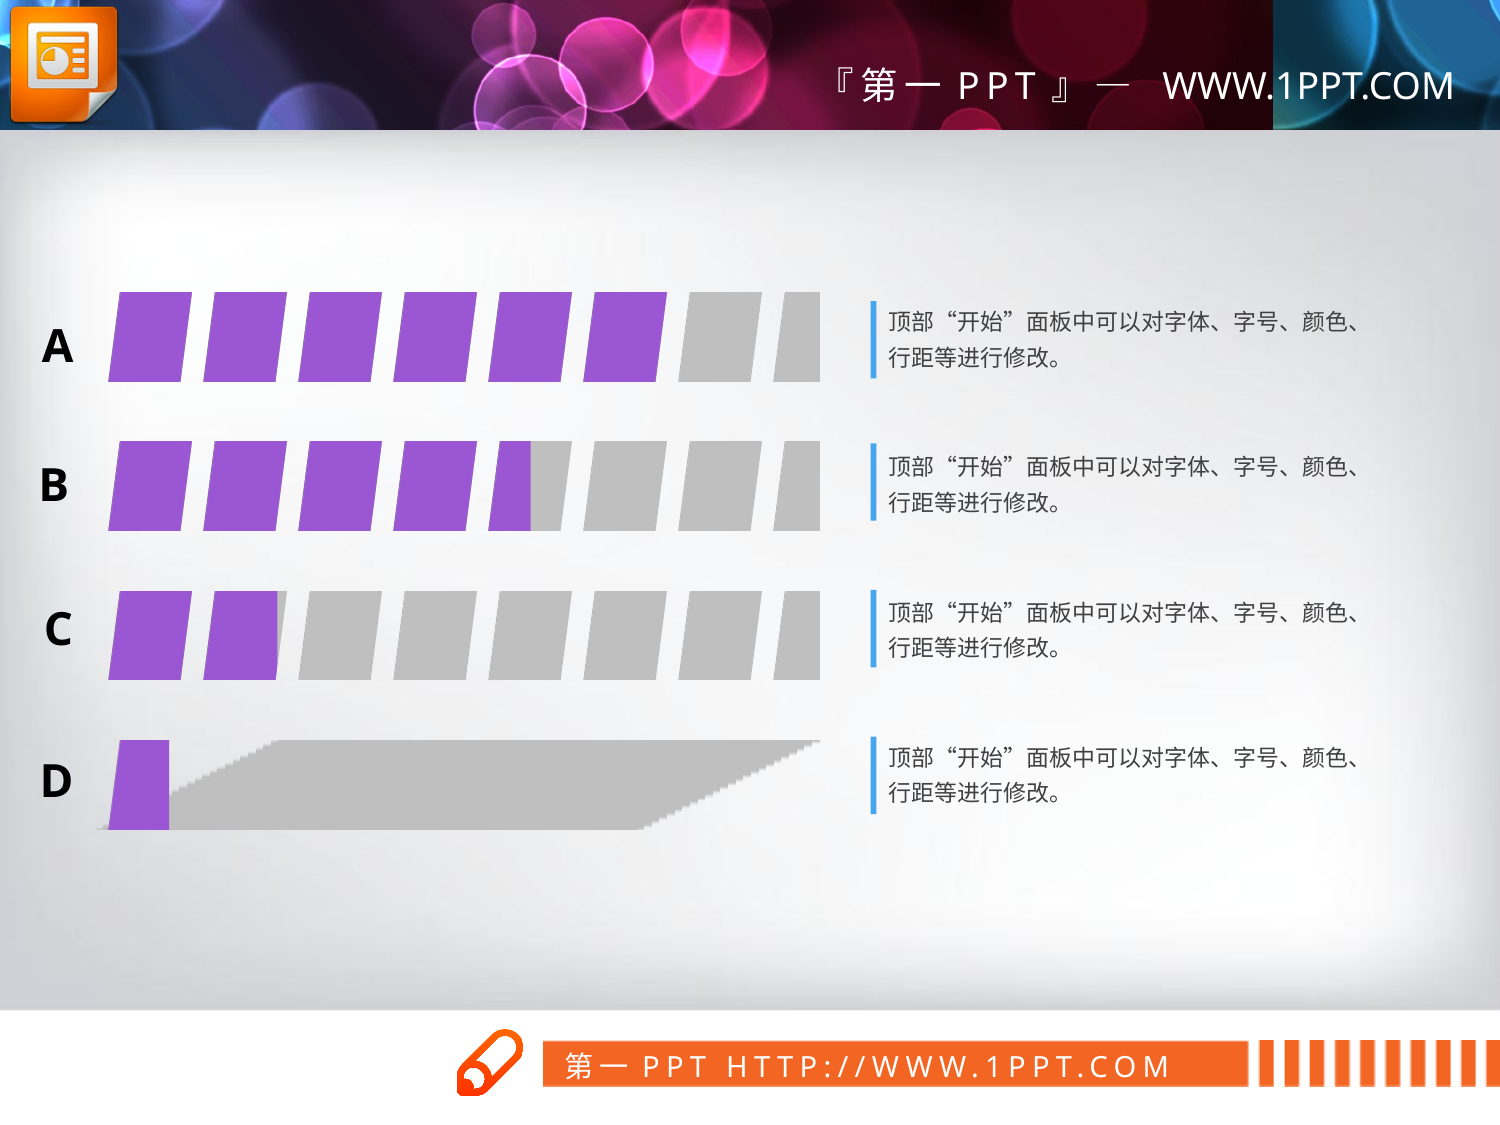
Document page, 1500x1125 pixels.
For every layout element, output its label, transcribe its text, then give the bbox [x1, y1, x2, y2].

text_box 顶部“开始”面板中可以对字体、字号、颜色、 行距等进行修改。 [988, 583, 1474, 668]
text_box C [31, 594, 73, 661]
picture [543, 1040, 1500, 1087]
picture [0, 0, 1500, 1012]
text_box 顶部“开始”面板中可以对字体、字号、颜色、 行距等进行修改。 [988, 293, 1474, 377]
text_box 顶部“开始”面板中可以对字体、字号、颜色、 行距等进行修改。 [988, 438, 1474, 522]
text_box B [26, 449, 73, 517]
text_box D [27, 745, 73, 813]
text_box A [29, 310, 73, 378]
text_box 顶部“开始”面板中可以对字体、字号、颜色、 行距等进行修改。 [988, 729, 1474, 813]
chart [78, 249, 983, 873]
